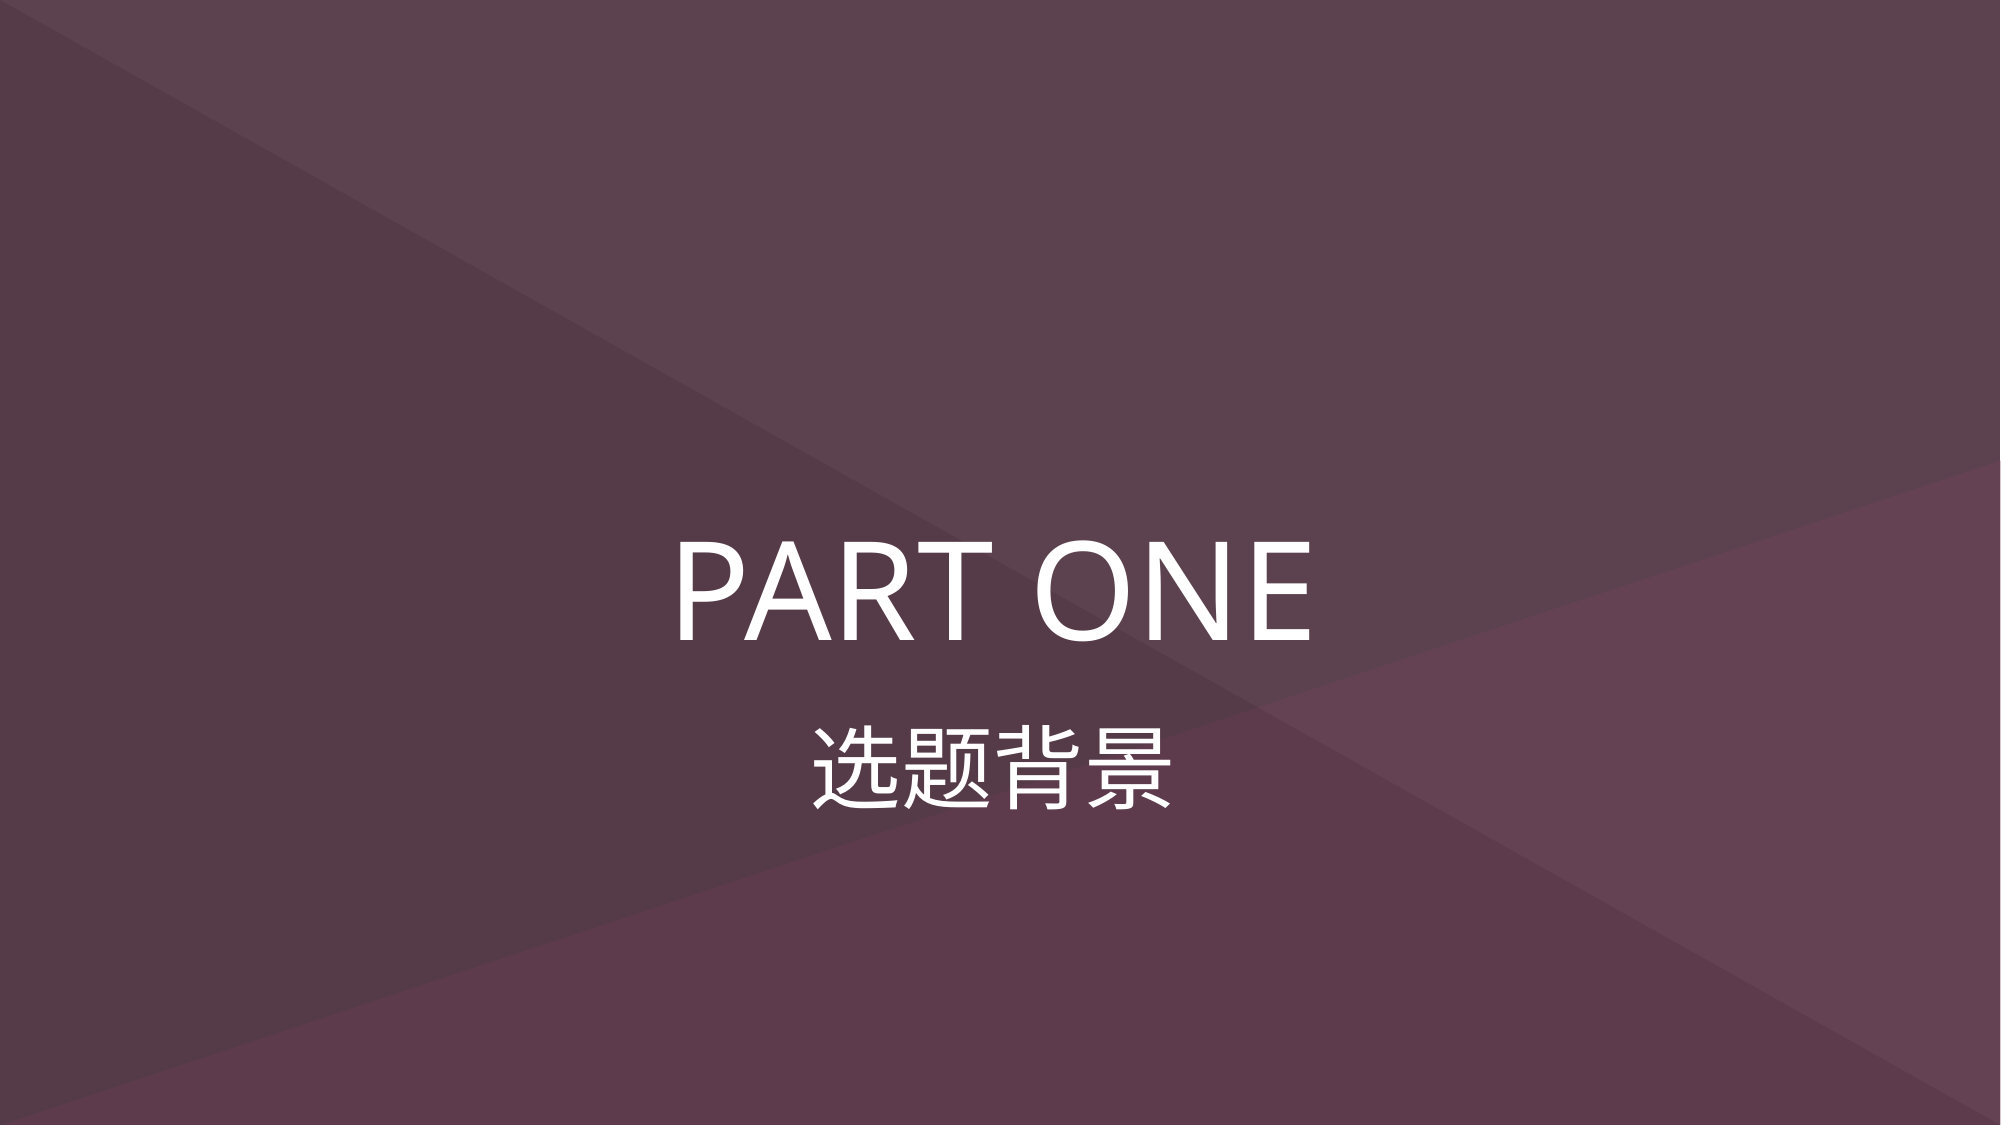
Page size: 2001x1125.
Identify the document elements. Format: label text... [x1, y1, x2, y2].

text_box PART ONE [652, 495, 1333, 676]
text_box 选题背景 [794, 703, 1192, 829]
